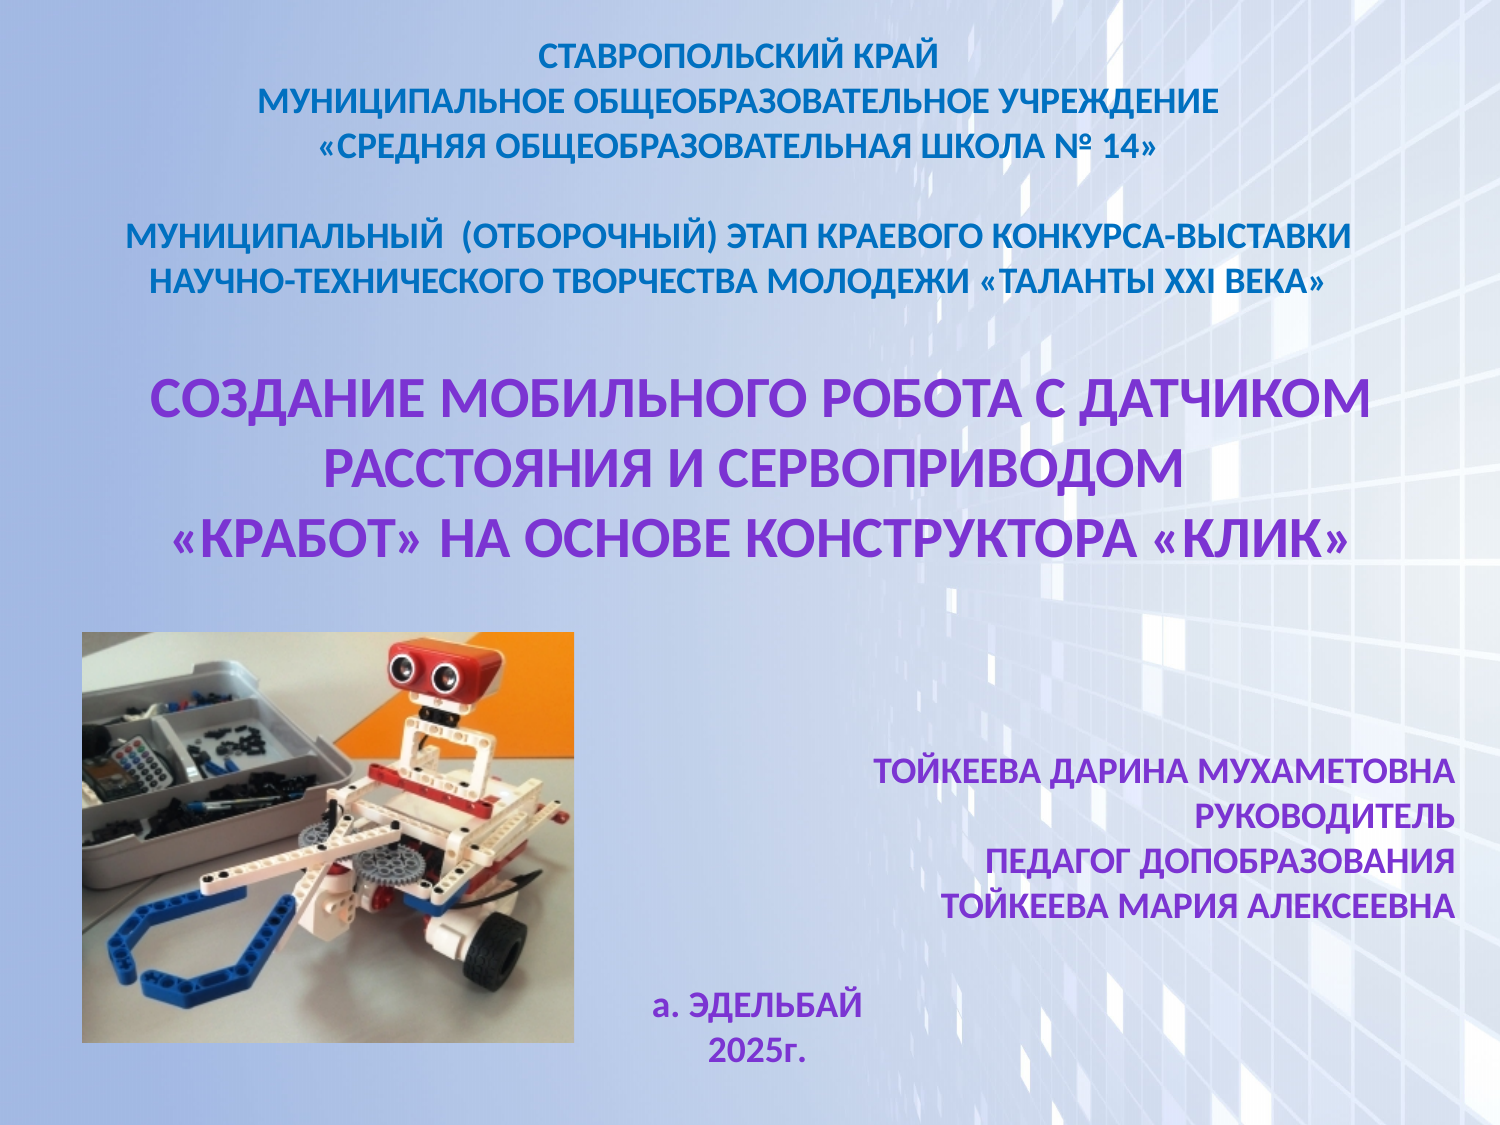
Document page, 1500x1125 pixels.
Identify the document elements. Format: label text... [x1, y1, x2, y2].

text_box Ставропольский край Муниципальное общеобразовательное учреждение «Средняя общеобразовательная школа № 14» Муниципальный (отборочный) этап краевого конкурса-выставки научно-технического творчества молодежи «Таланты ХXI века» [35, 23, 1443, 309]
text_box а. Эдельбай 2025г. [636, 972, 878, 1078]
picture [0, 0, 1500, 1125]
text_box Тойкеева Дарина Мухаметовна Руководитель Педагог допобразования Тойкеева Мария Алексеевна [858, 738, 1471, 933]
text_box Создание мобильного робота с датчиком расстояния и сервоприводом «Кработ» на основе конструктора «КЛИК» [105, 351, 1418, 577]
